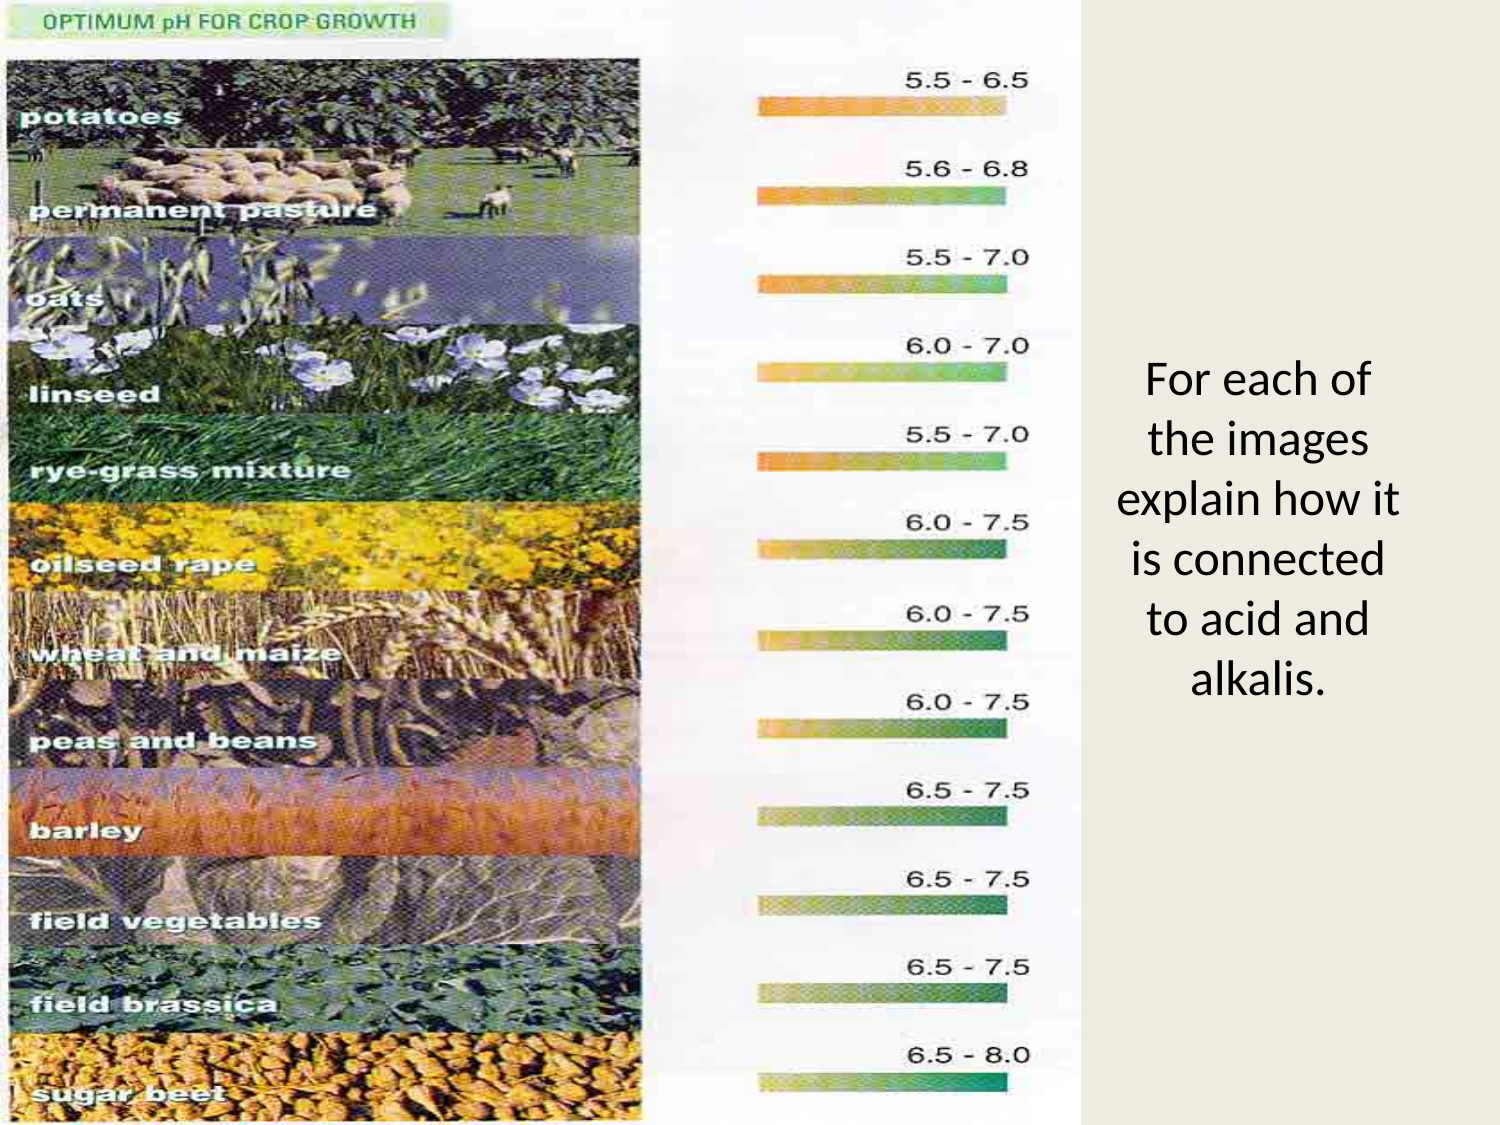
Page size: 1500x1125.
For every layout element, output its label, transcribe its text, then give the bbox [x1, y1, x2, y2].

title For each of the images explain how it is connected to acid and alkalis. [1091, 45, 1425, 1005]
picture [0, 0, 1081, 1125]
